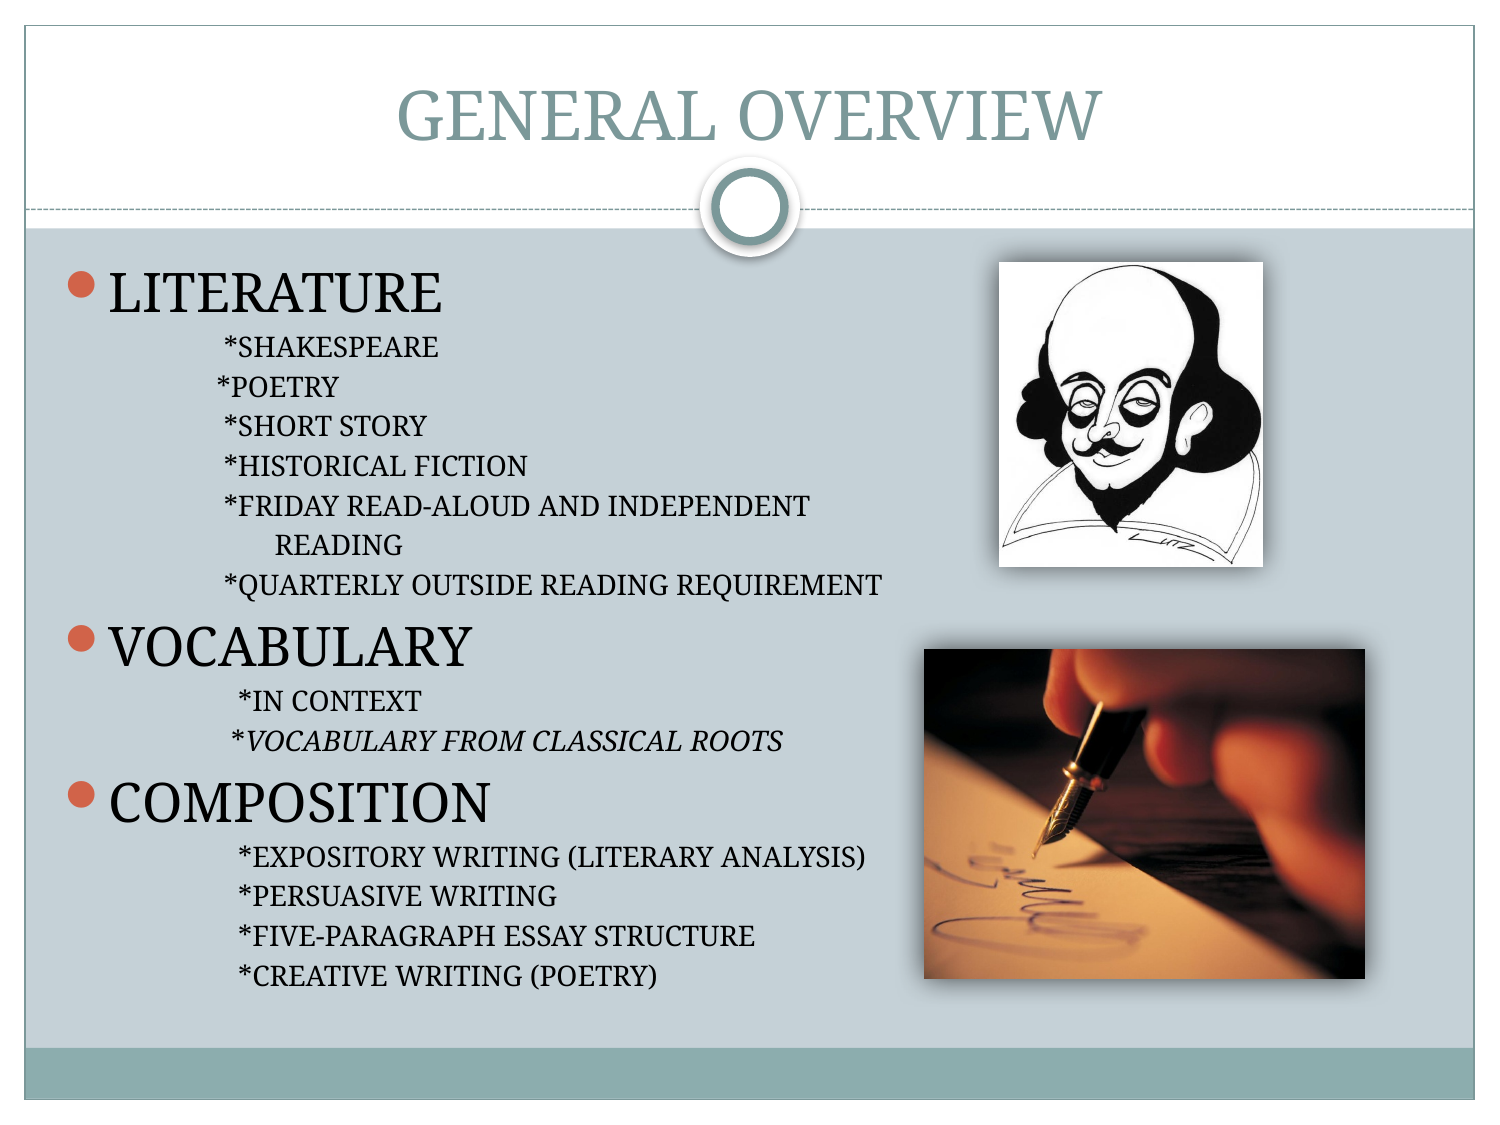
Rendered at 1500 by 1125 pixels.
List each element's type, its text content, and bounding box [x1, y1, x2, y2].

picture [924, 649, 1365, 980]
list LITERATURE *SHAKESPEARE *POETRY *SHORT STORY *HISTORICAL FICTION *FRIDAY READ-ALOUD AND INDEPENDENT READING *QUARTERLY OUTSIDE READING REQUIREMENT VOCABULARY *IN CONTEXT *VOCABULARY FROM CLASSICAL ROOTS COMPOSITION *EXPOSITORY WRITING (LITERARY ANALYSIS) *PERSUASIVE WRITING *FIVE-PARAGRAPH ESSAY STRUCTURE *CREATIVE WRITING (POETRY) [49, 250, 1445, 1001]
title GENERAL OVERVIEW [49, 37, 1450, 162]
picture [999, 262, 1263, 567]
